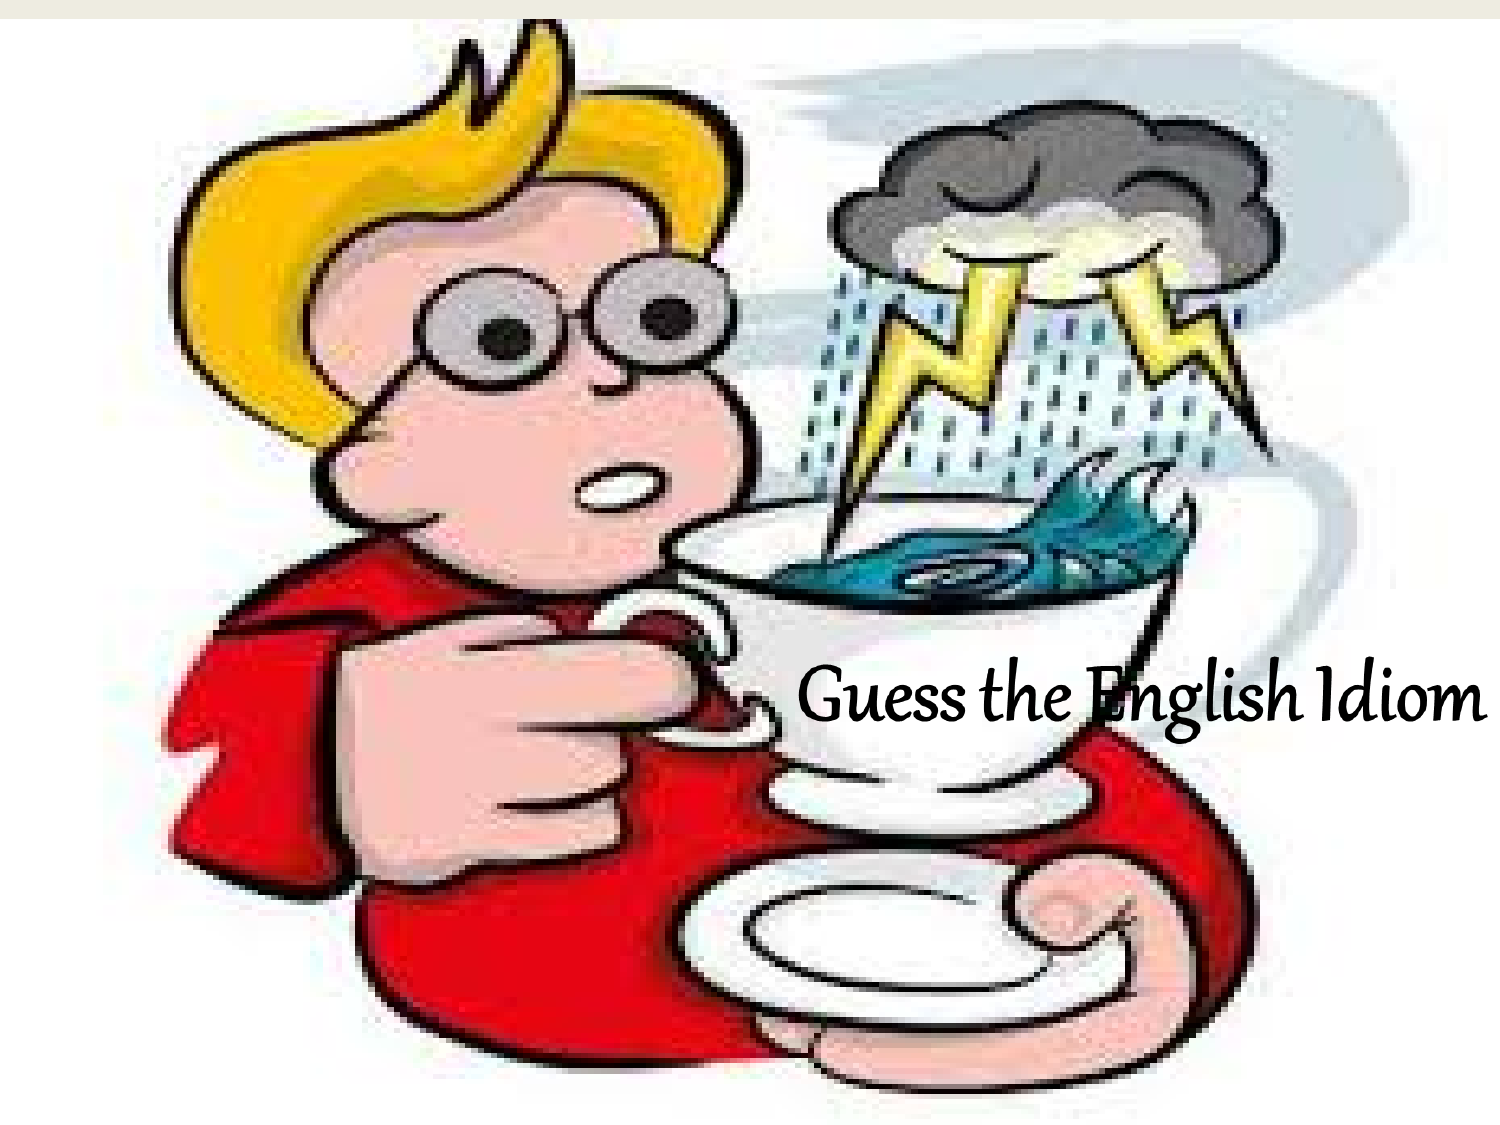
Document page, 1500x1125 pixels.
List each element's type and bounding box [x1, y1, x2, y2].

list [0, 18, 1500, 1125]
picture [737, 597, 1500, 799]
